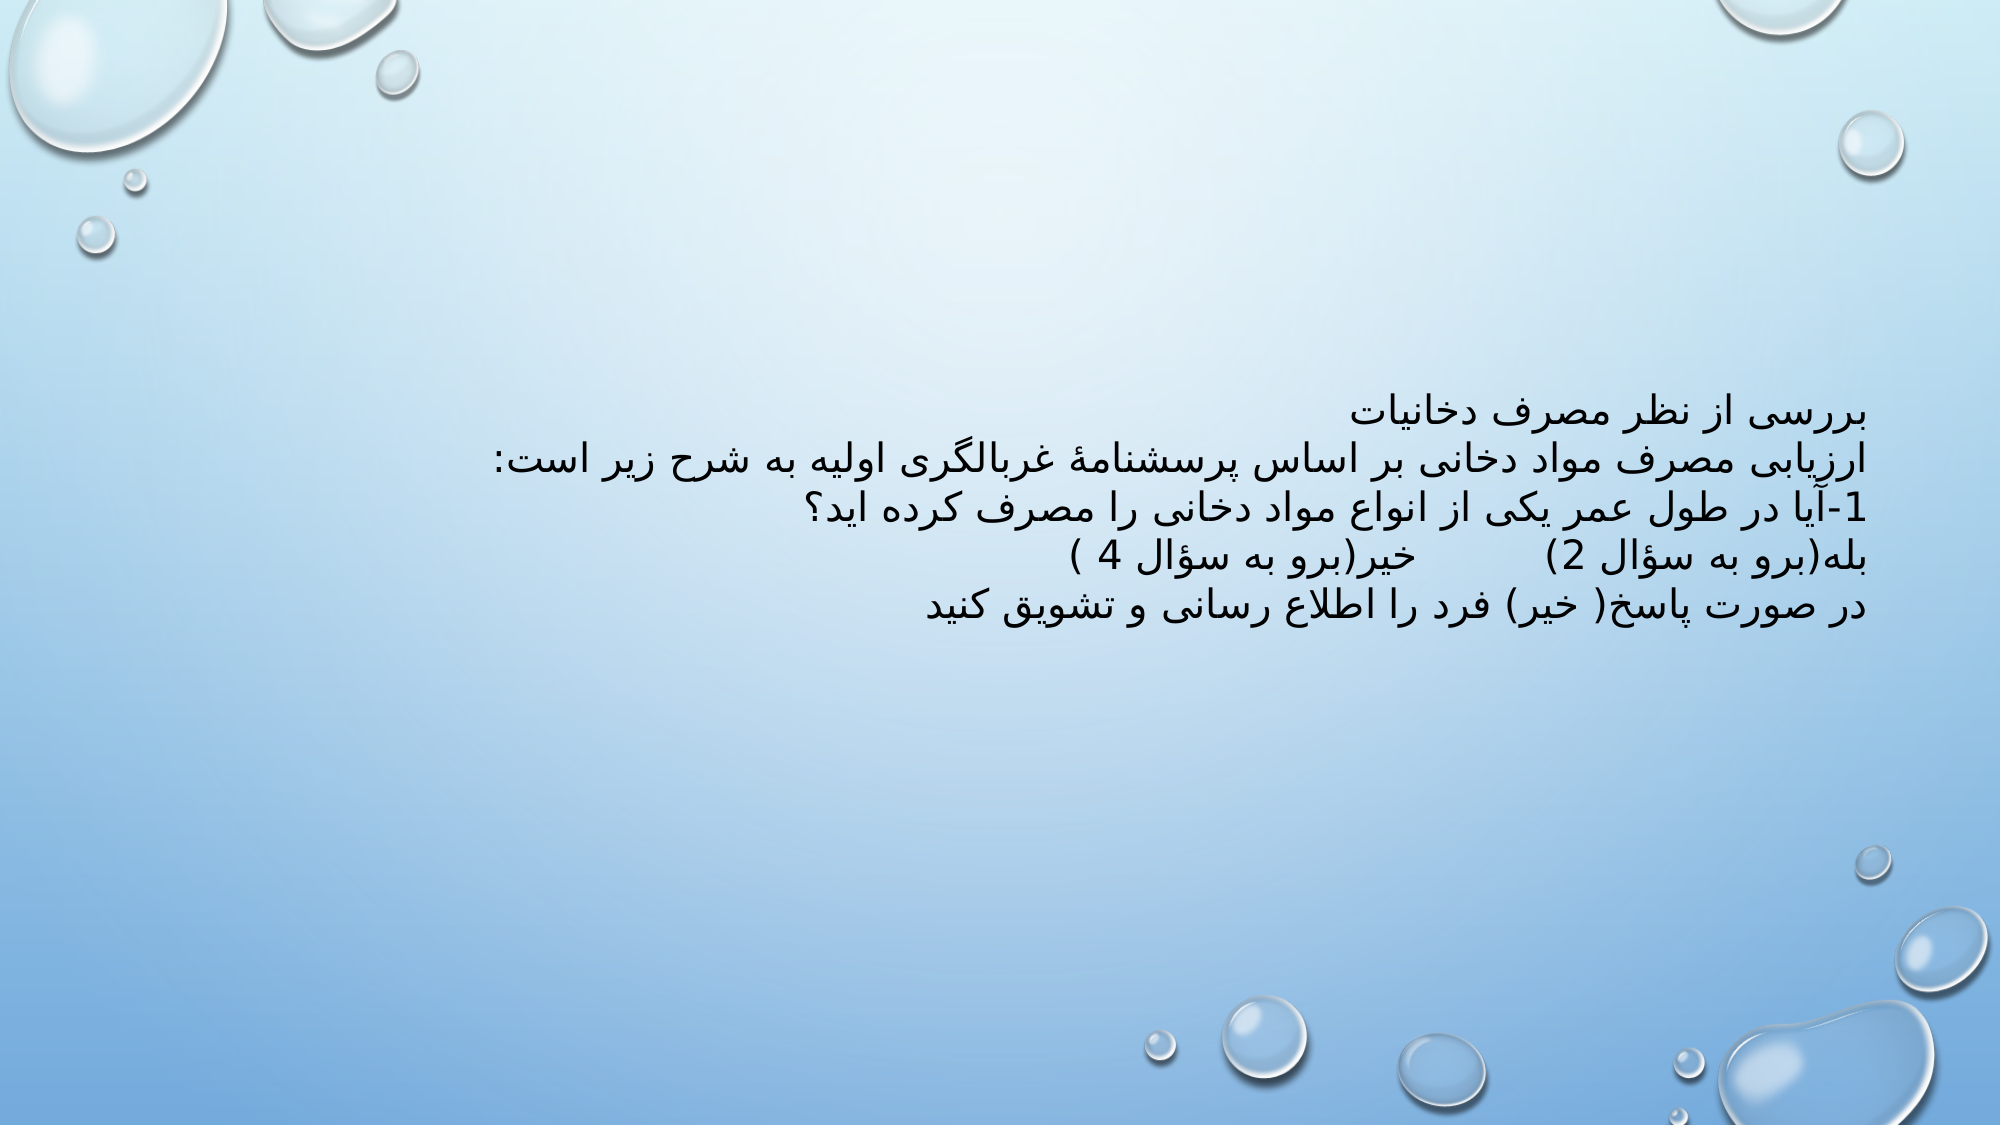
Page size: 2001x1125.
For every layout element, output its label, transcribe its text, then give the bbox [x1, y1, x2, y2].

title بررسی از نظر مصرف دخانیات ارزیابی مصرف مواد دخانی بر اساس پرسشنامۀ غربالگری اولیه به شرح زیر است: 1-آیا در طول عمر یکی از انواع مواد دخانی را مصرف کرده اید؟ بله(برو به سؤال 2) خیر(برو به سؤال 4 ) در صورت پاسخ( خیر) فرد را اطلاع رسانی و تشویق کنید [184, 374, 1885, 636]
picture [0, 0, 2000, 1125]
